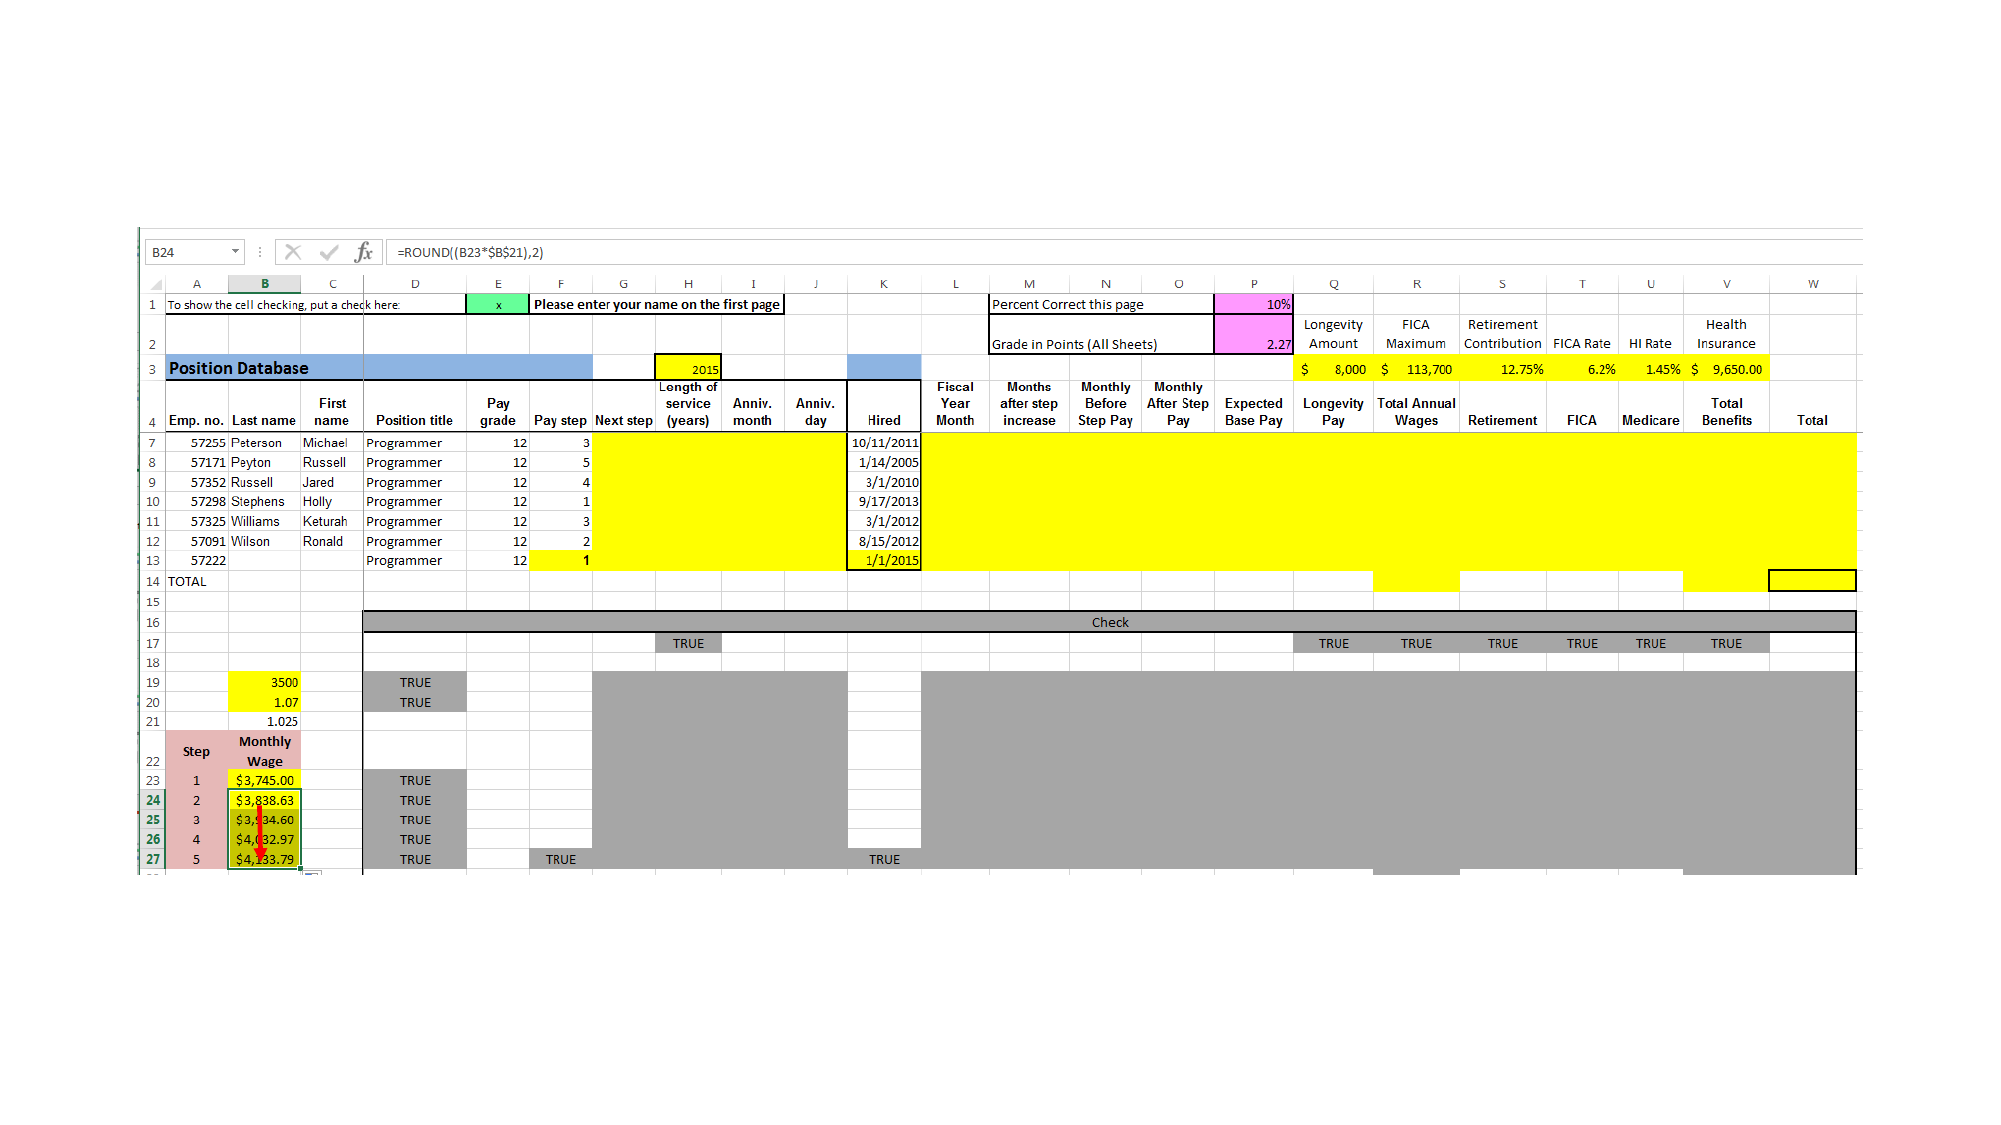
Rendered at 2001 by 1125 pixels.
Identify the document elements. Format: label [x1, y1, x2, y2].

list [137, 227, 1863, 875]
